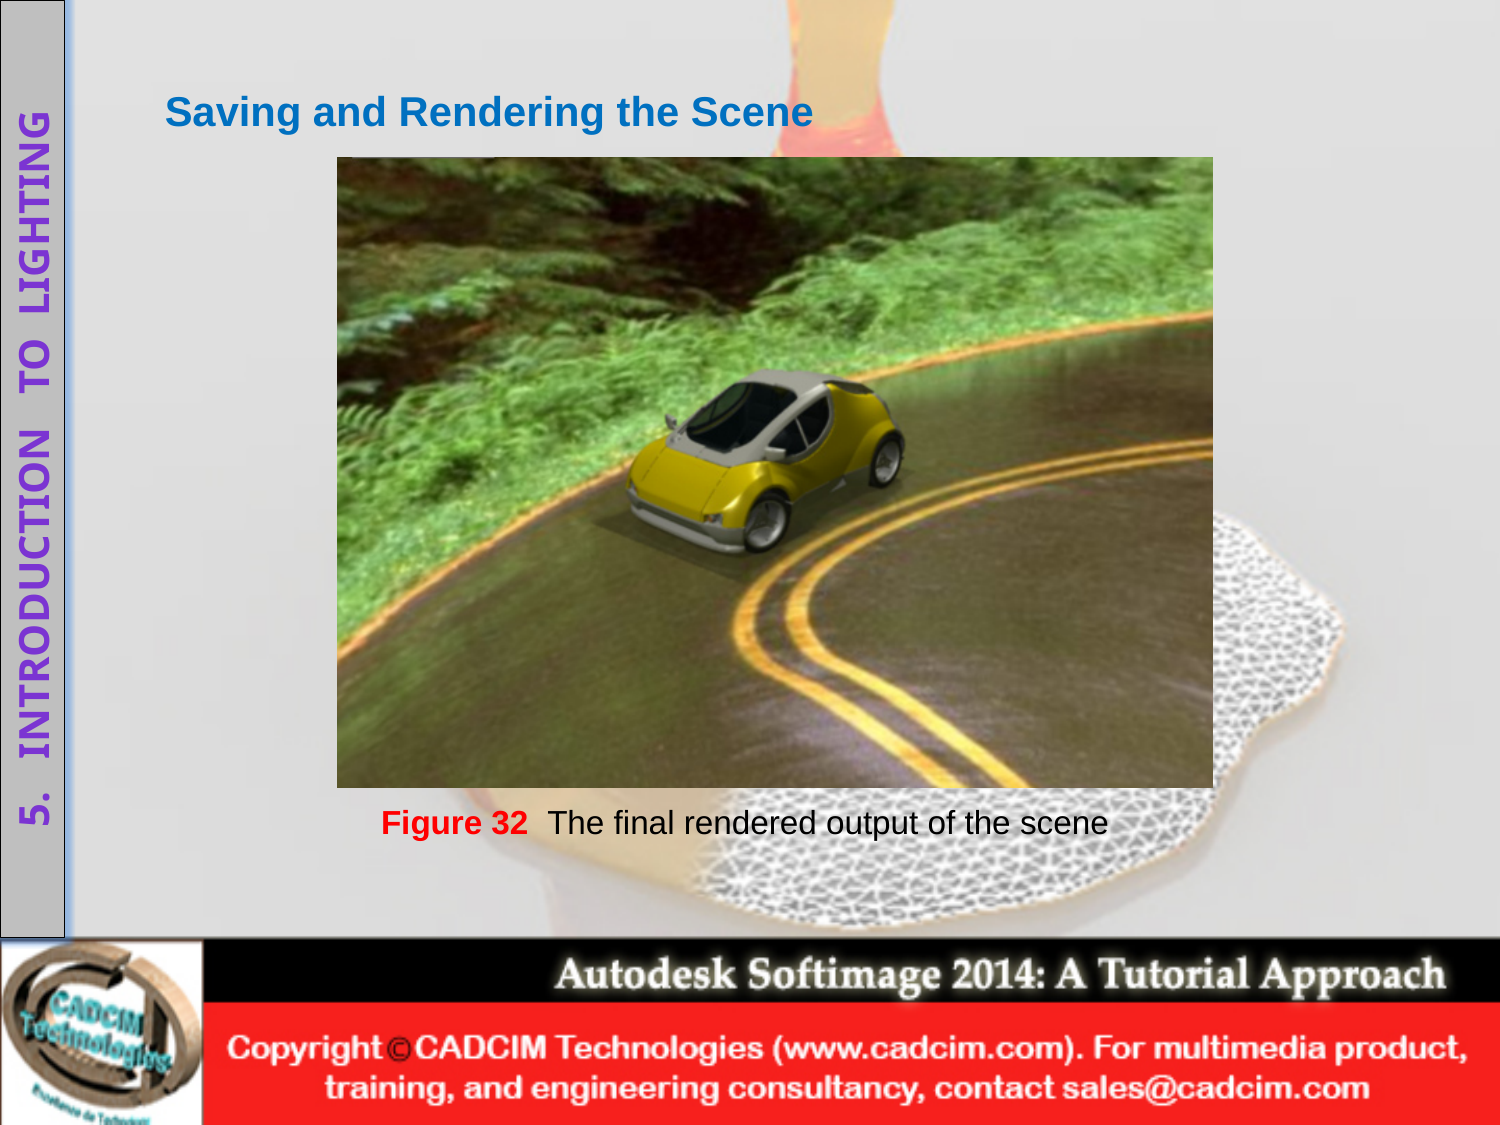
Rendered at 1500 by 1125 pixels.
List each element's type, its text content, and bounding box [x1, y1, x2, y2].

text_box Figure 32 The final rendered output of the scene [287, 794, 1213, 850]
picture [0, 0, 1500, 1125]
text_box Saving and Rendering the Scene [149, 76, 900, 142]
